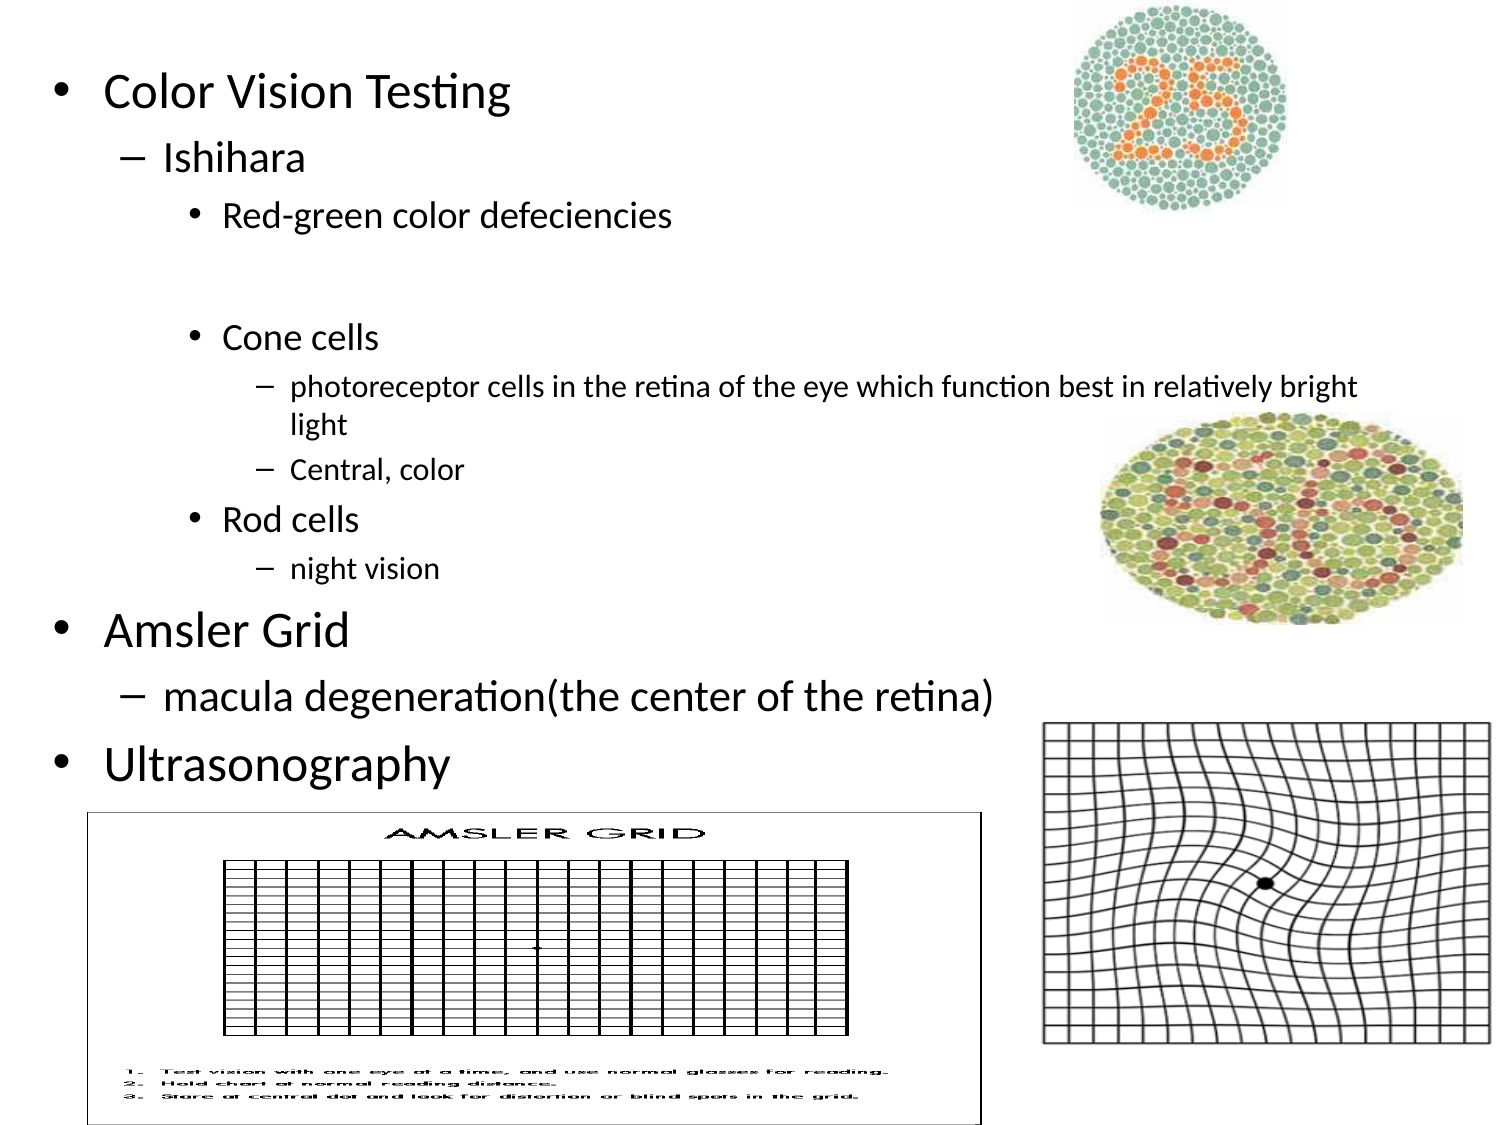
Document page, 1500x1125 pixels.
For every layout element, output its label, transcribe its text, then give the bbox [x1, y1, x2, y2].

picture [1030, 712, 1500, 1051]
picture [1074, 0, 1288, 213]
picture [87, 812, 982, 1125]
list Color Vision Testing Ishihara Red-green color defeciencies Cone cells photoreceptor cells in the retina of the eye which function best in relatively bright light Central, color Rod cells night vision Amsler Grid macula degeneration(the center of the retina) Ultrasonography [37, 50, 1388, 800]
picture [1099, 412, 1463, 626]
